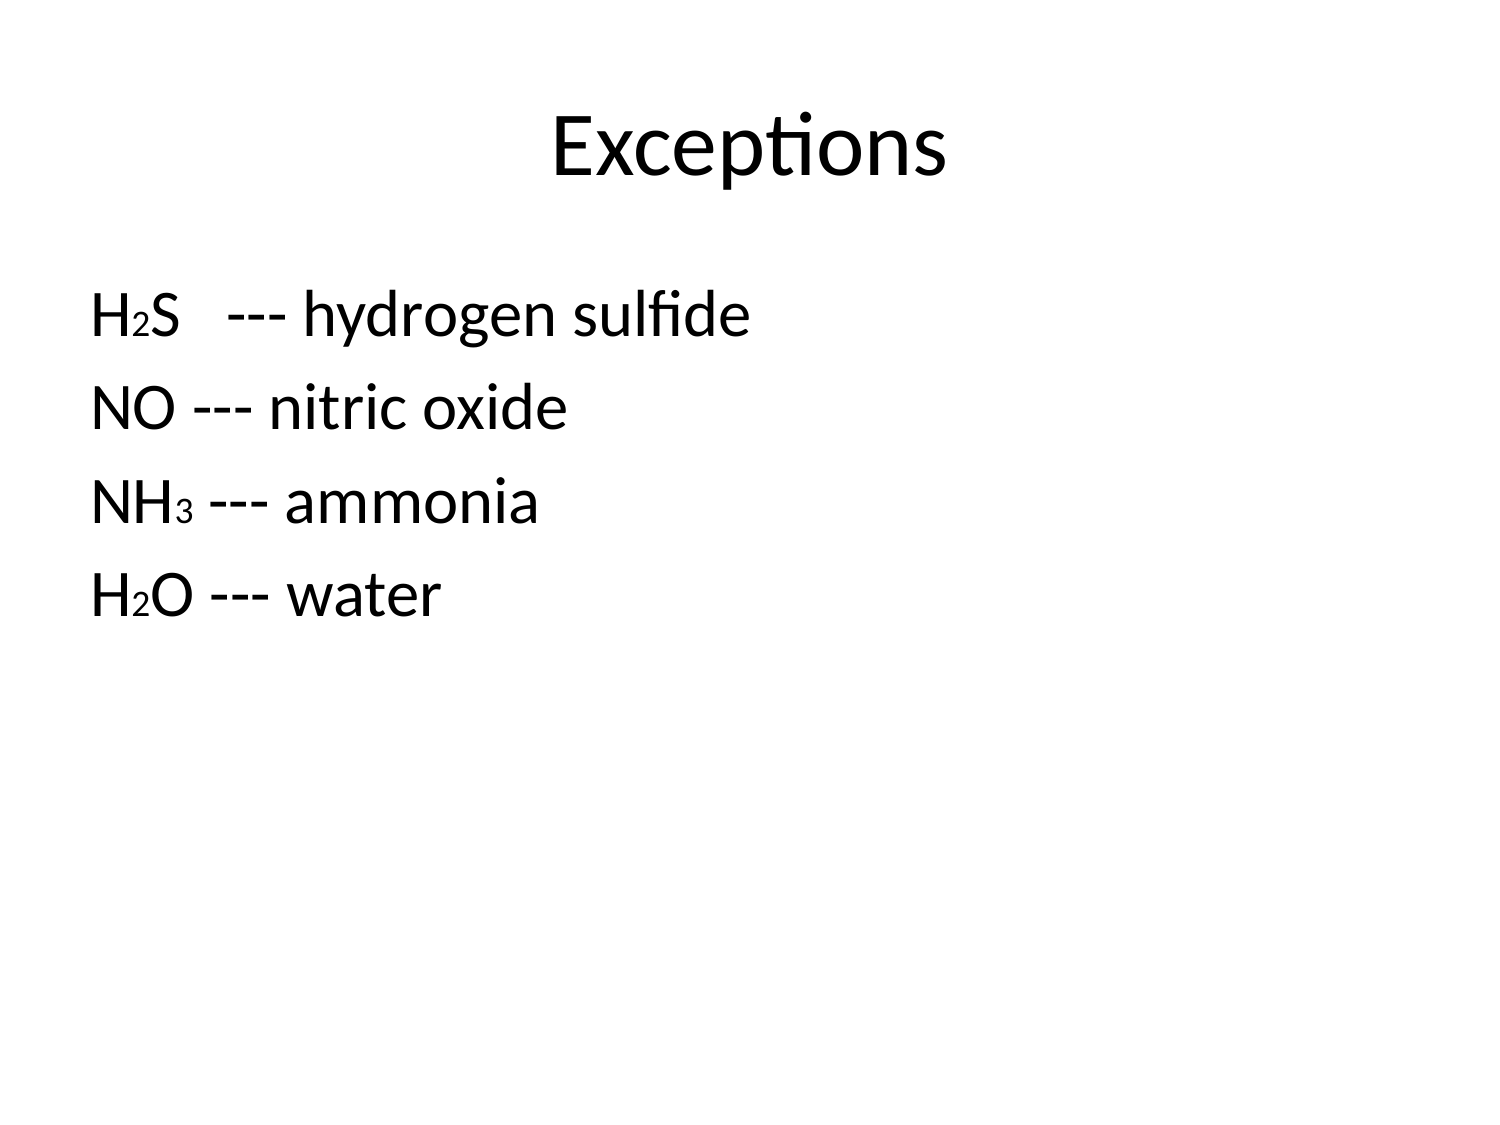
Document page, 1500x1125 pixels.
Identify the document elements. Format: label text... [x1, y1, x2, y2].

list H2S --- hydrogen sulfide NO --- nitric oxide NH3 --- ammonia H2O --- water [75, 262, 1425, 1005]
title Exceptions [75, 45, 1425, 233]
